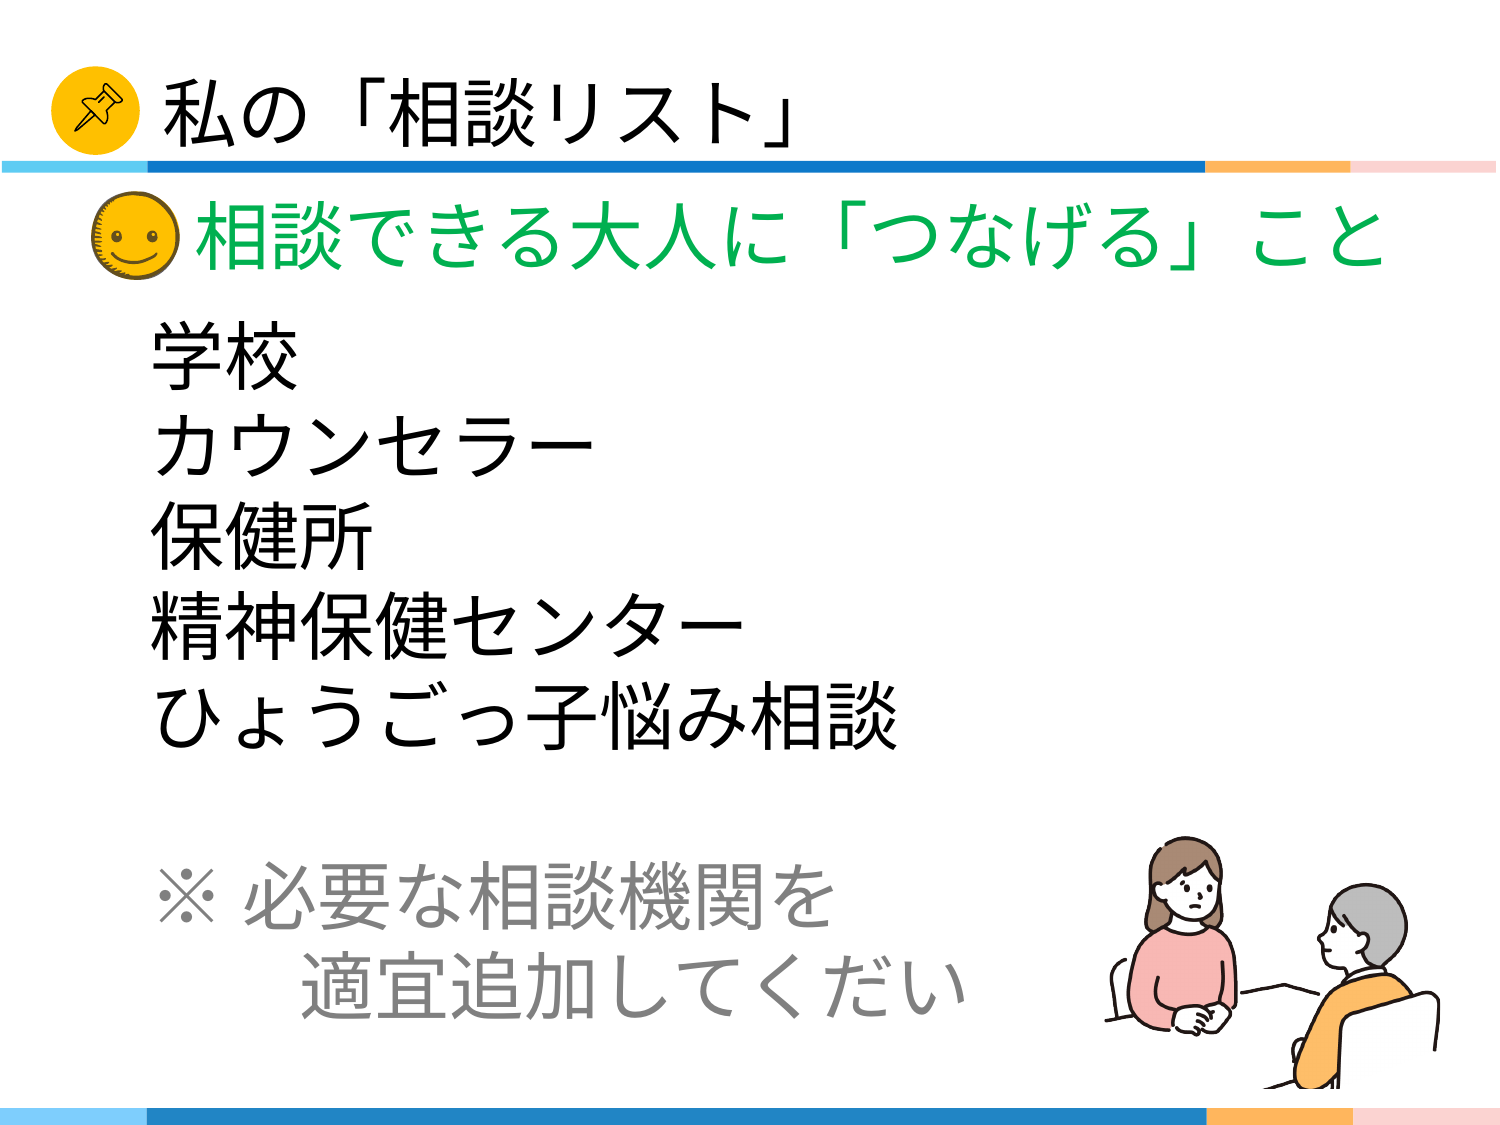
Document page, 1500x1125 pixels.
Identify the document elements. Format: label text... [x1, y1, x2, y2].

picture [1104, 836, 1441, 1090]
text_box 相談できる大人に「つなげる」こと [179, 182, 1481, 287]
text_box 学校 カウンセラー 保健所 精神保健センター ひょうごっ子悩み相談 ※必要な相談機関を 適宜追加してくだい [135, 302, 1373, 963]
title 私の「相談リスト」 [147, 41, 1500, 172]
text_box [90, 191, 180, 281]
